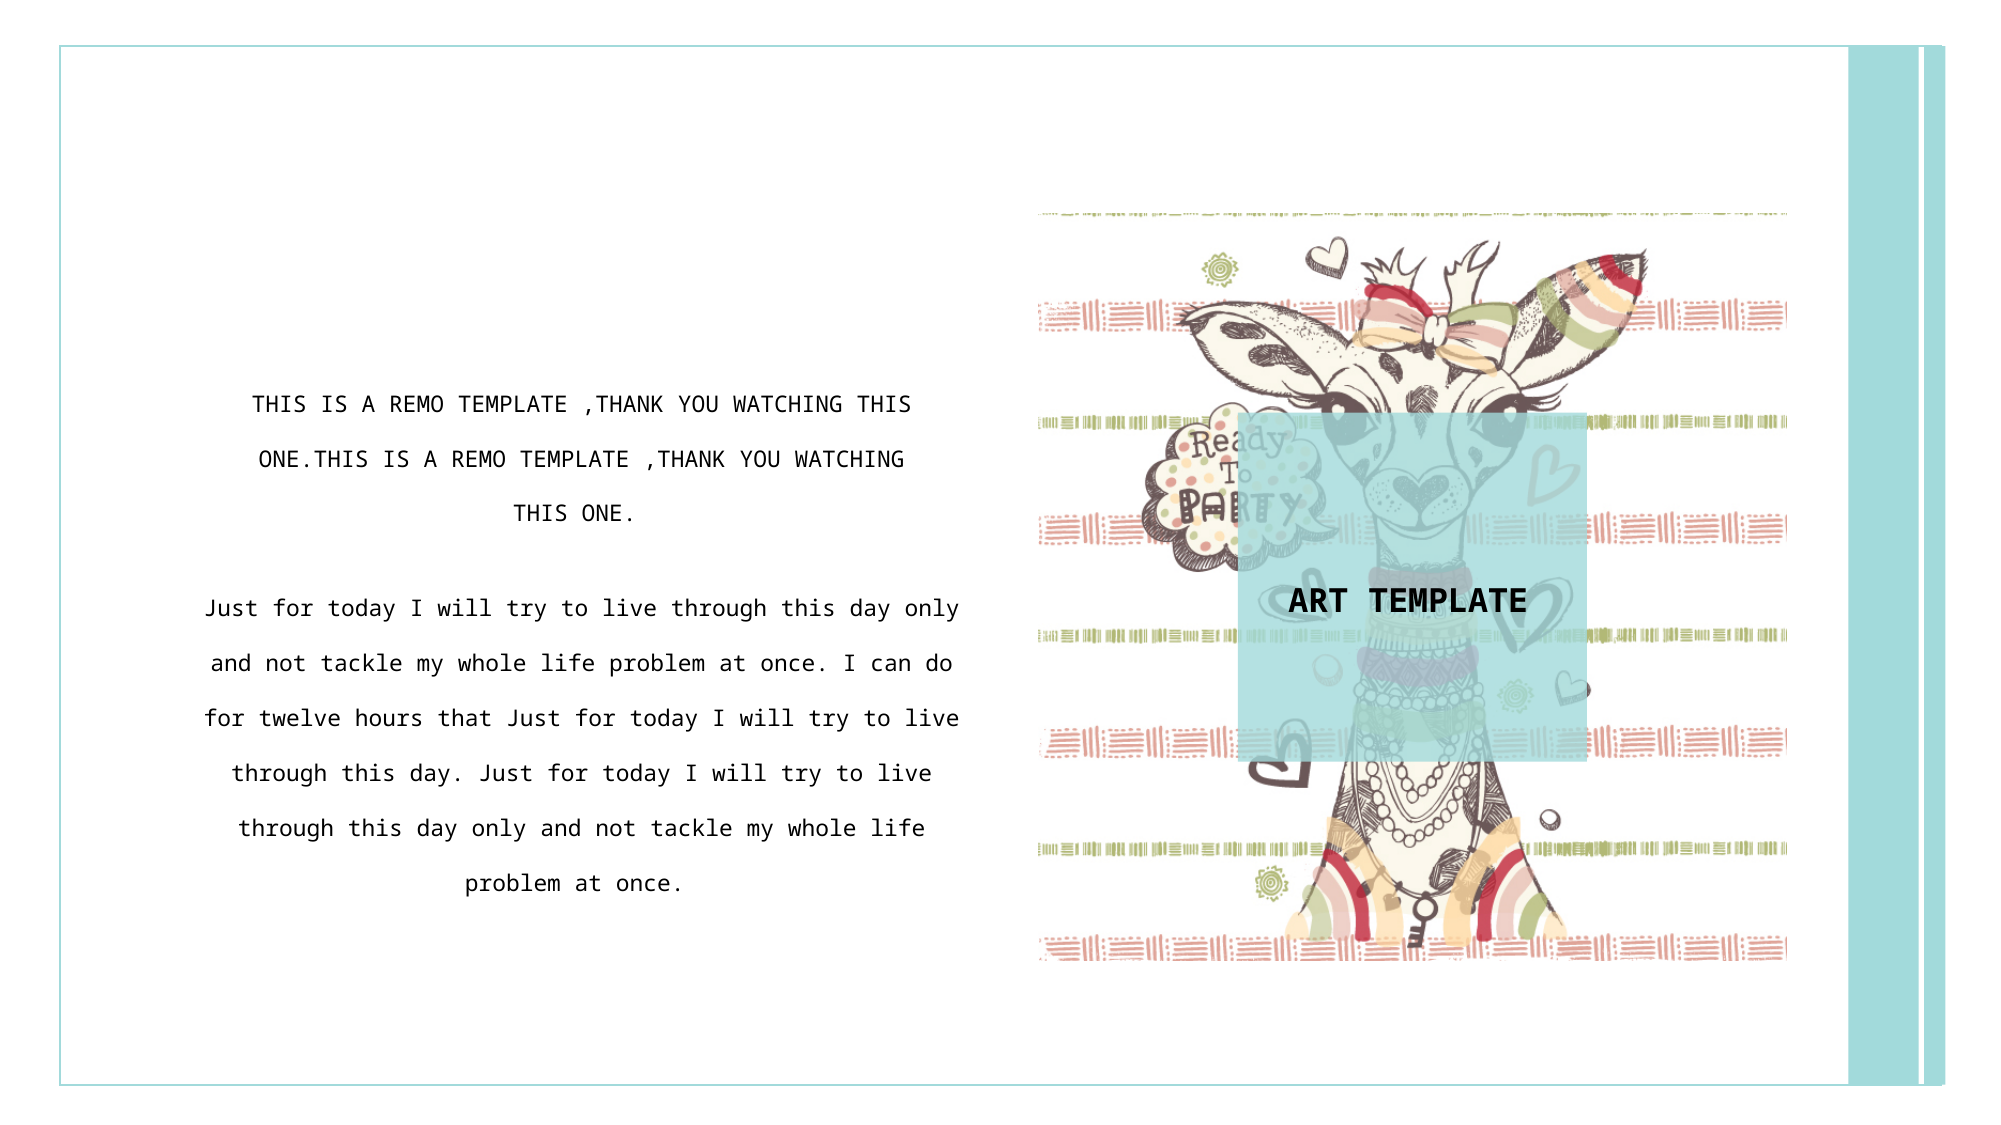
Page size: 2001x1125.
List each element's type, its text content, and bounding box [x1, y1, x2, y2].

text_box [59, 45, 1942, 1086]
text_box Just for today I will try to live through this day only and not tackle my whole life problem at once. I can do for twelve hours that Just for today I will try to live through this day. Just for today I will try to live through this day only and not tackle my whole life problem at once. [186, 559, 977, 904]
text_box [1942, 45, 1946, 1086]
picture [1038, 213, 1787, 961]
text_box THIS IS A REMO TEMPLATE ,THANK YOU WATCHING THIS ONE.THIS IS A REMO TEMPLATE ,THANK YOU WATCHING THIS ONE. [221, 354, 942, 534]
